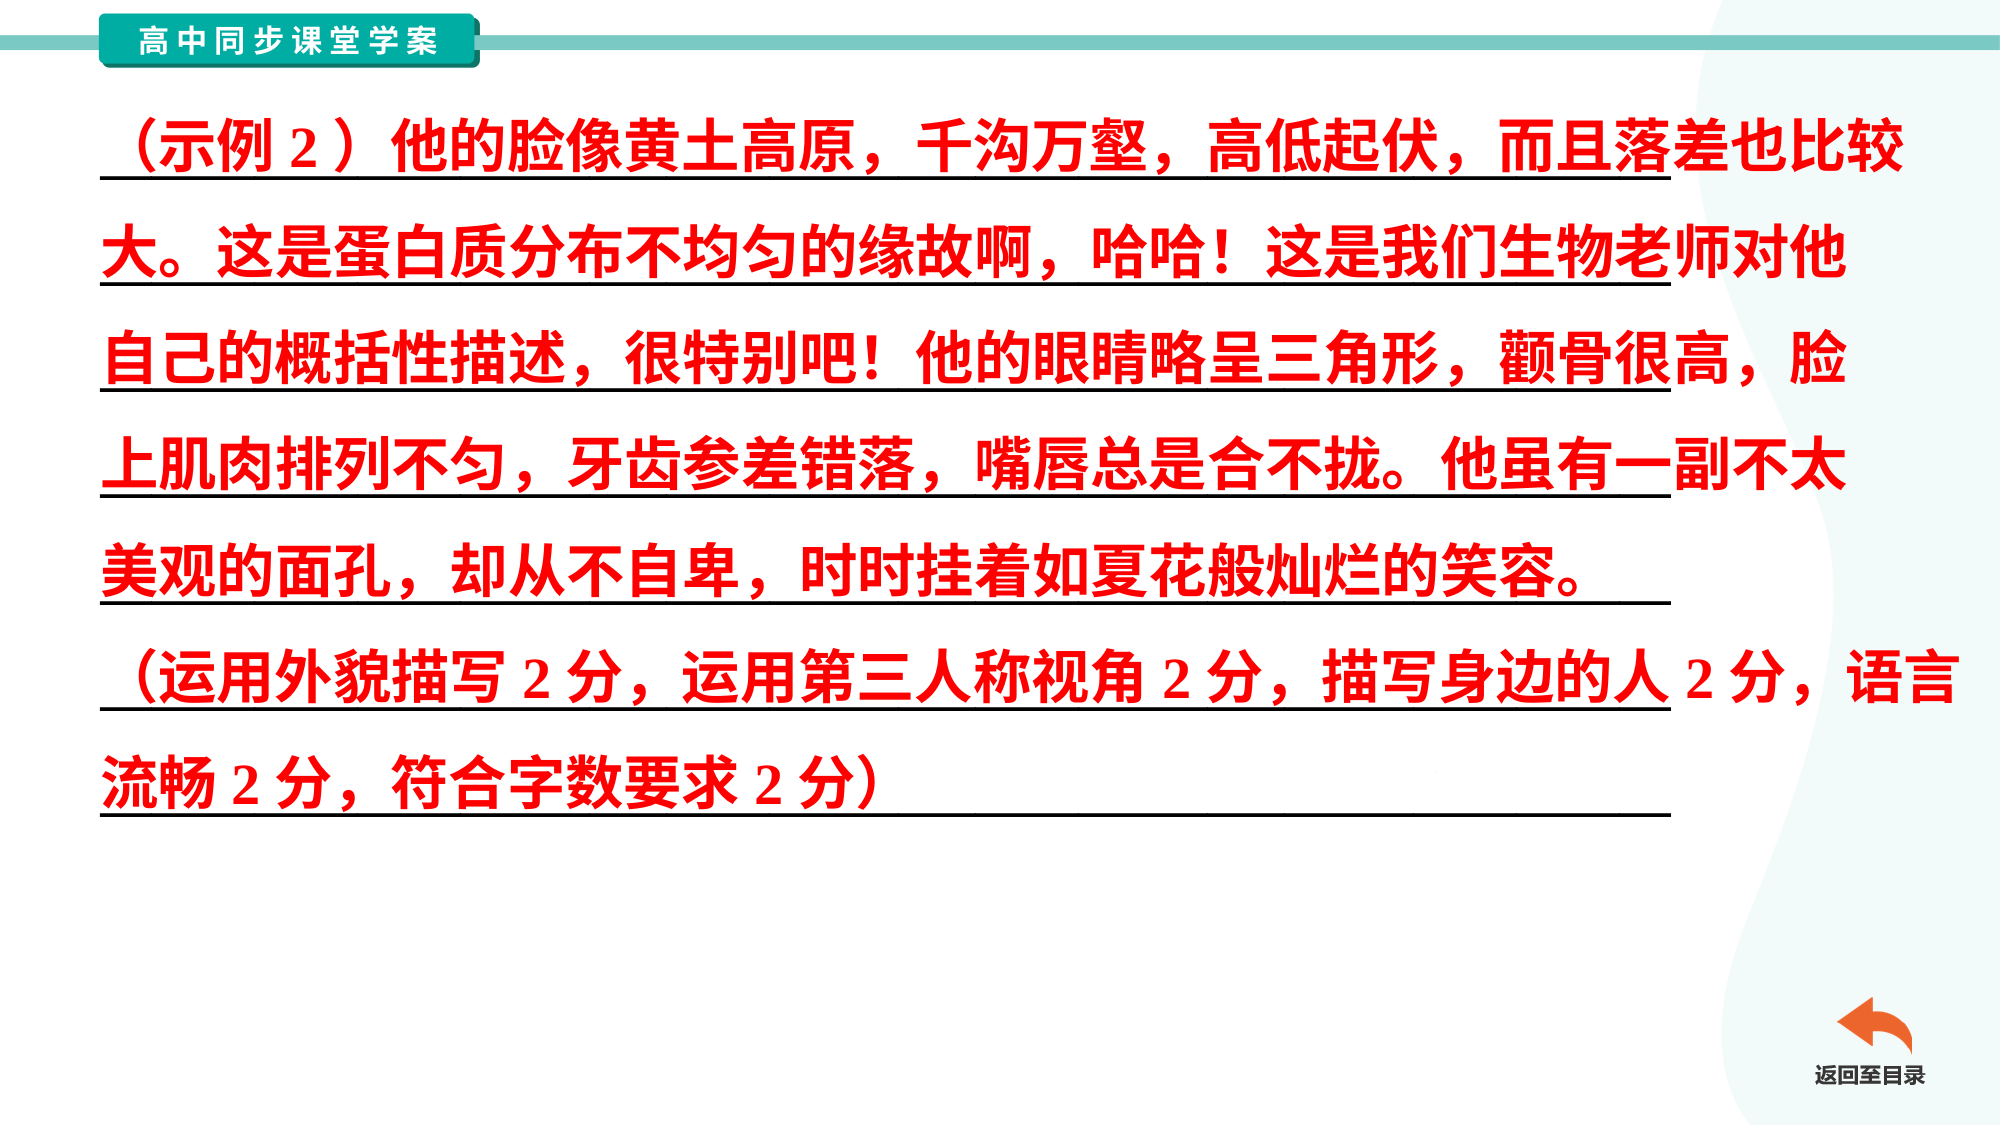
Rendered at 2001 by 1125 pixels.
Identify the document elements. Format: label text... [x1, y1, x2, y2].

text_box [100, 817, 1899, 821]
picture [0, 0, 2000, 1125]
text_box （示例2）他的脸像黄土高原，千沟万壑，高低起伏，而且落差也比较 大。这是蛋白质分布不均匀的缘故啊，哈哈！这是我们生物老师对他 自己的概括性描述，很特别吧！他的眼睛略呈三角形，颧骨很高，脸 上肌肉排列不匀，牙齿参差错落，嘴唇总是合不拢。他虽有一副不太 美观的面孔，却从不自卑，时时挂着如夏花般灿烂的笑容。 （运用外貌描写2分，运用第三人称视角2分，描写身边的人2分，语言 流畅2分，符合字数要求2分） [100, 72, 1899, 817]
